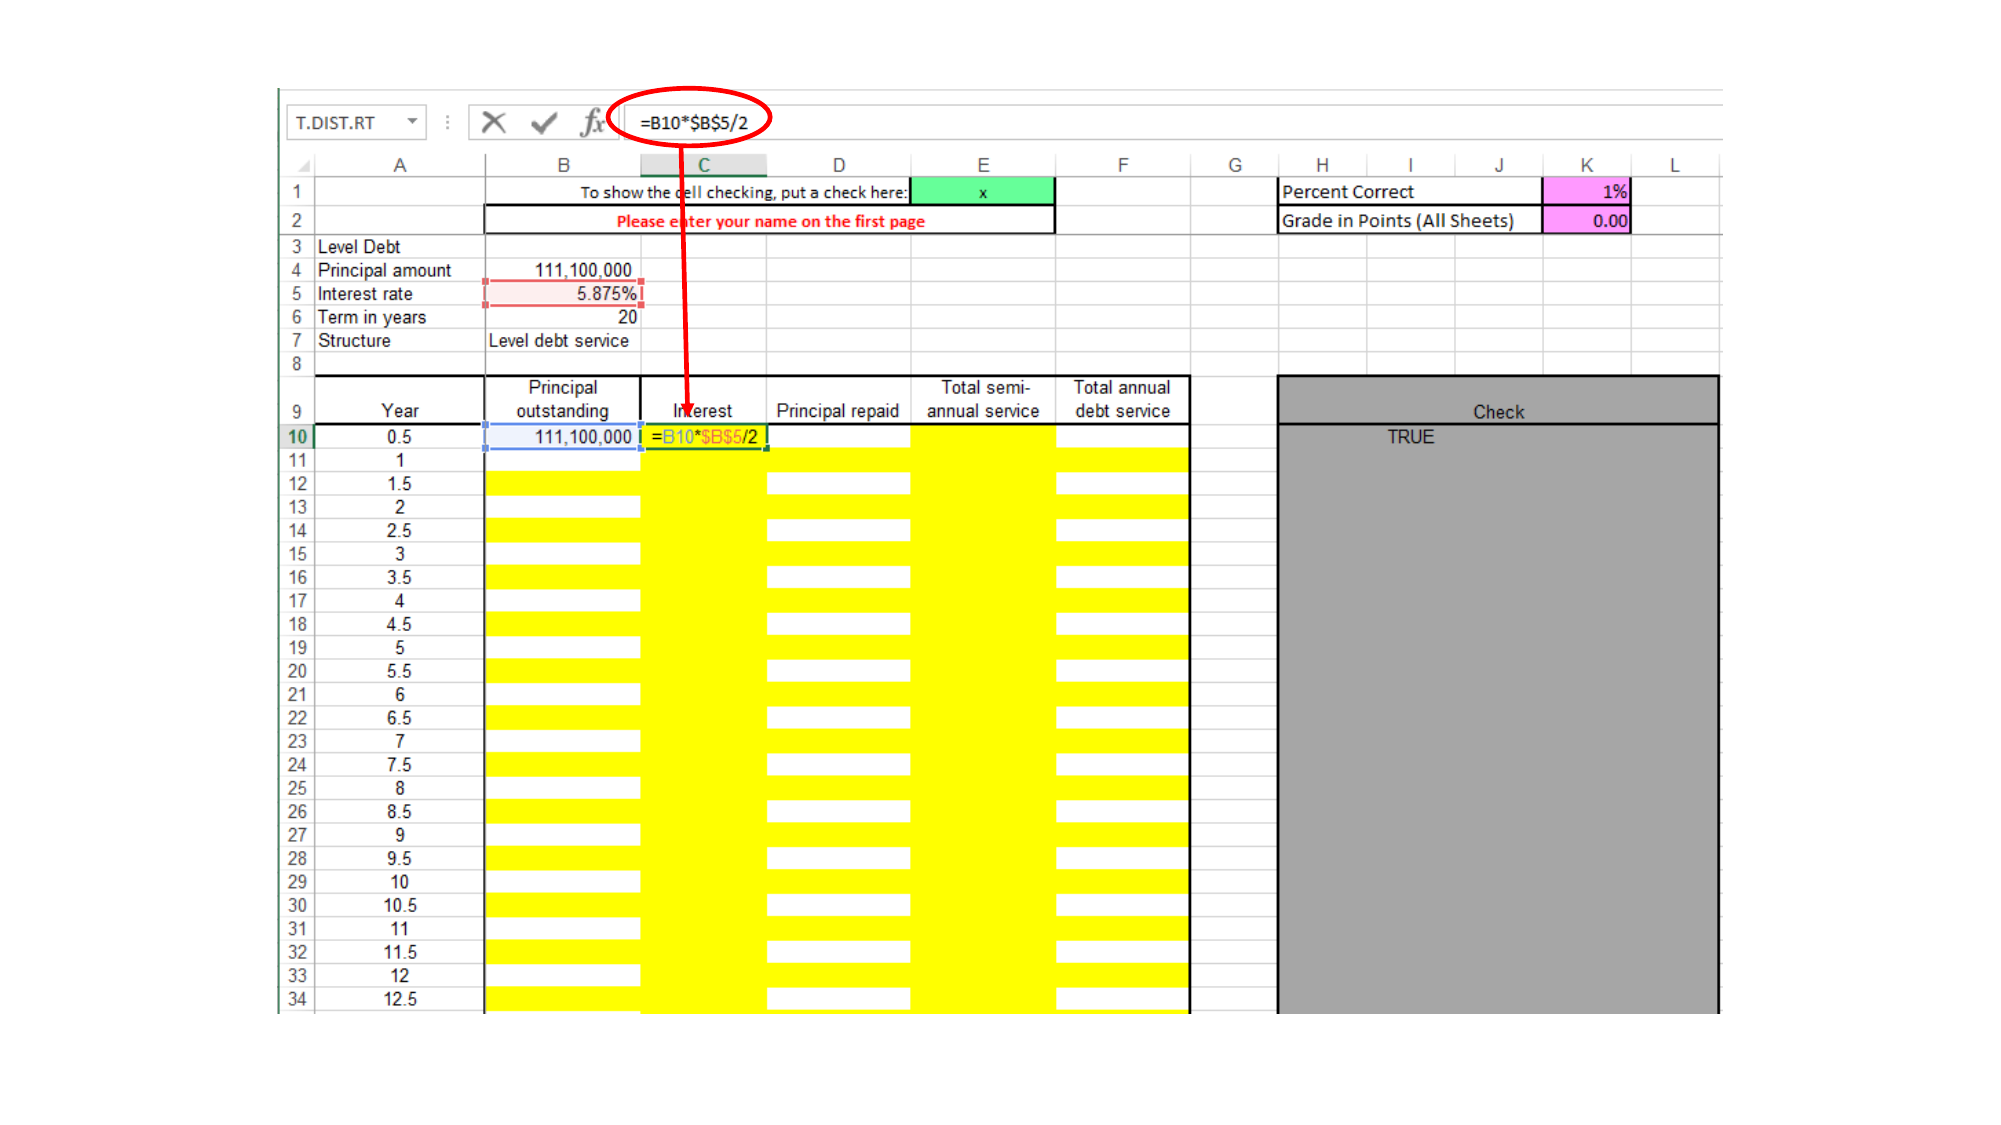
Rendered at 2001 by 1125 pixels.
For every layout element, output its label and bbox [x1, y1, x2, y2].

text_box [680, 145, 688, 418]
list [277, 88, 1723, 1014]
